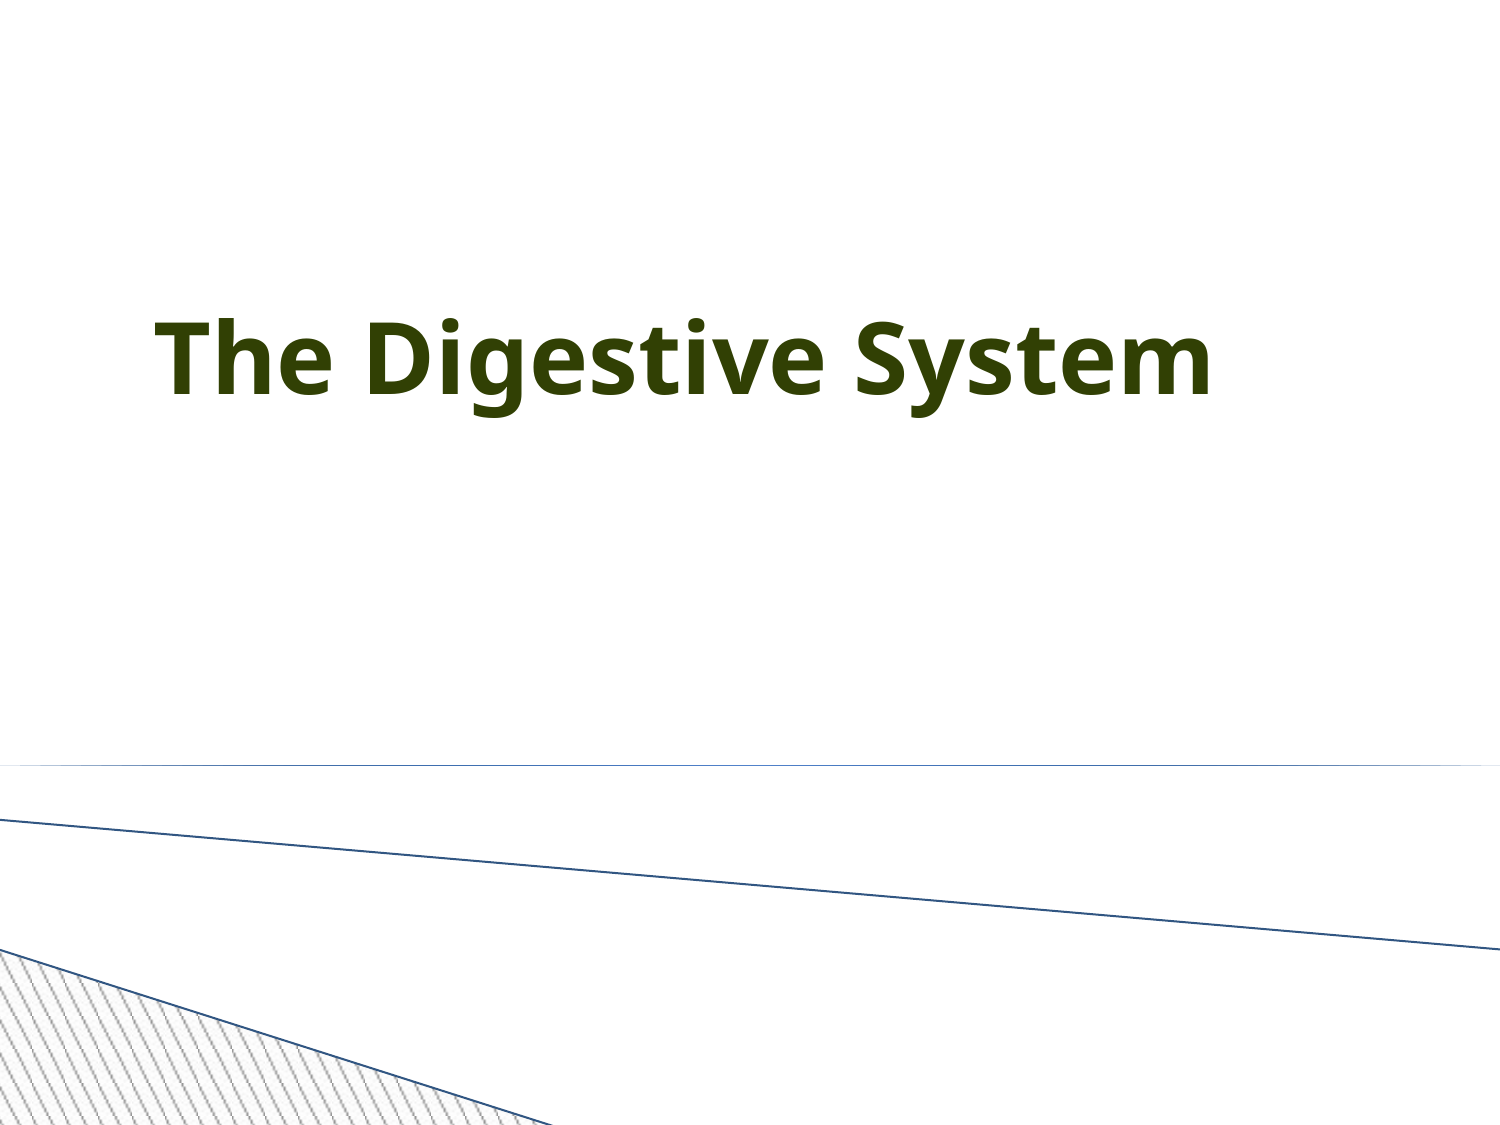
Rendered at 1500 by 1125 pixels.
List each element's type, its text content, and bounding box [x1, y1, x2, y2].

picture [0, 952, 543, 1125]
text_box [112, 592, 1388, 790]
text_box The Digestive System [112, 287, 1388, 588]
